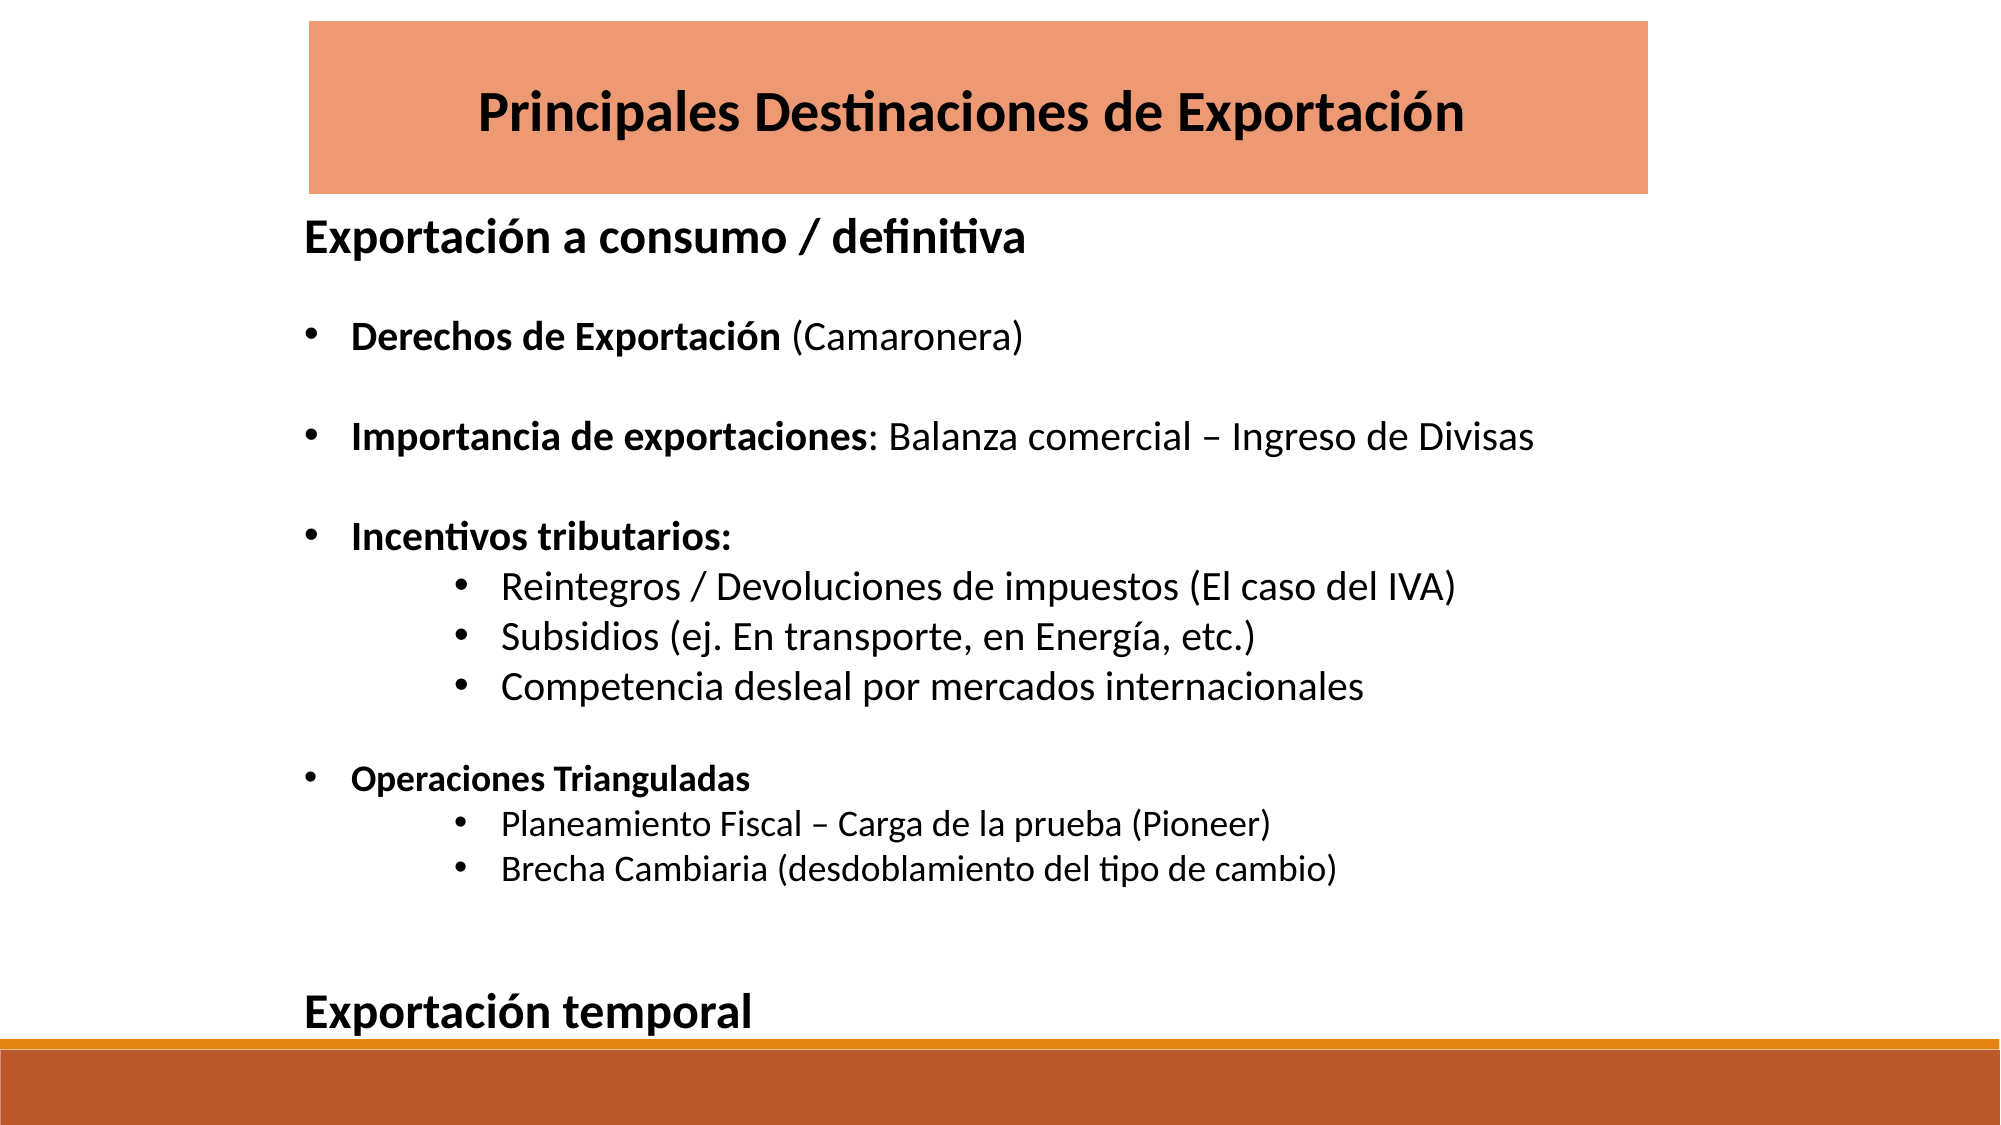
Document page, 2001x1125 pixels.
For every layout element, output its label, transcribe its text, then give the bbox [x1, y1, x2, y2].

text_box Exportación a consumo / definitiva Derechos de Exportación (Camaronera) Importancia de exportaciones: Balanza comercial – Ingreso de Divisas Incentivos tributarios: Reintegros / Devoluciones de impuestos (El caso del IVA) Subsidios (ej. En transporte, en Energía, etc.) Competencia desleal por mercados internacionales Operaciones Trianguladas Planeamiento Fiscal – Carga de la prueba (Pioneer) Brecha Cambiaria (desdoblamiento del tipo de cambio) Exportación temporal [289, 196, 1719, 1092]
text_box Principales Destinaciones de Exportación [305, 17, 1652, 196]
